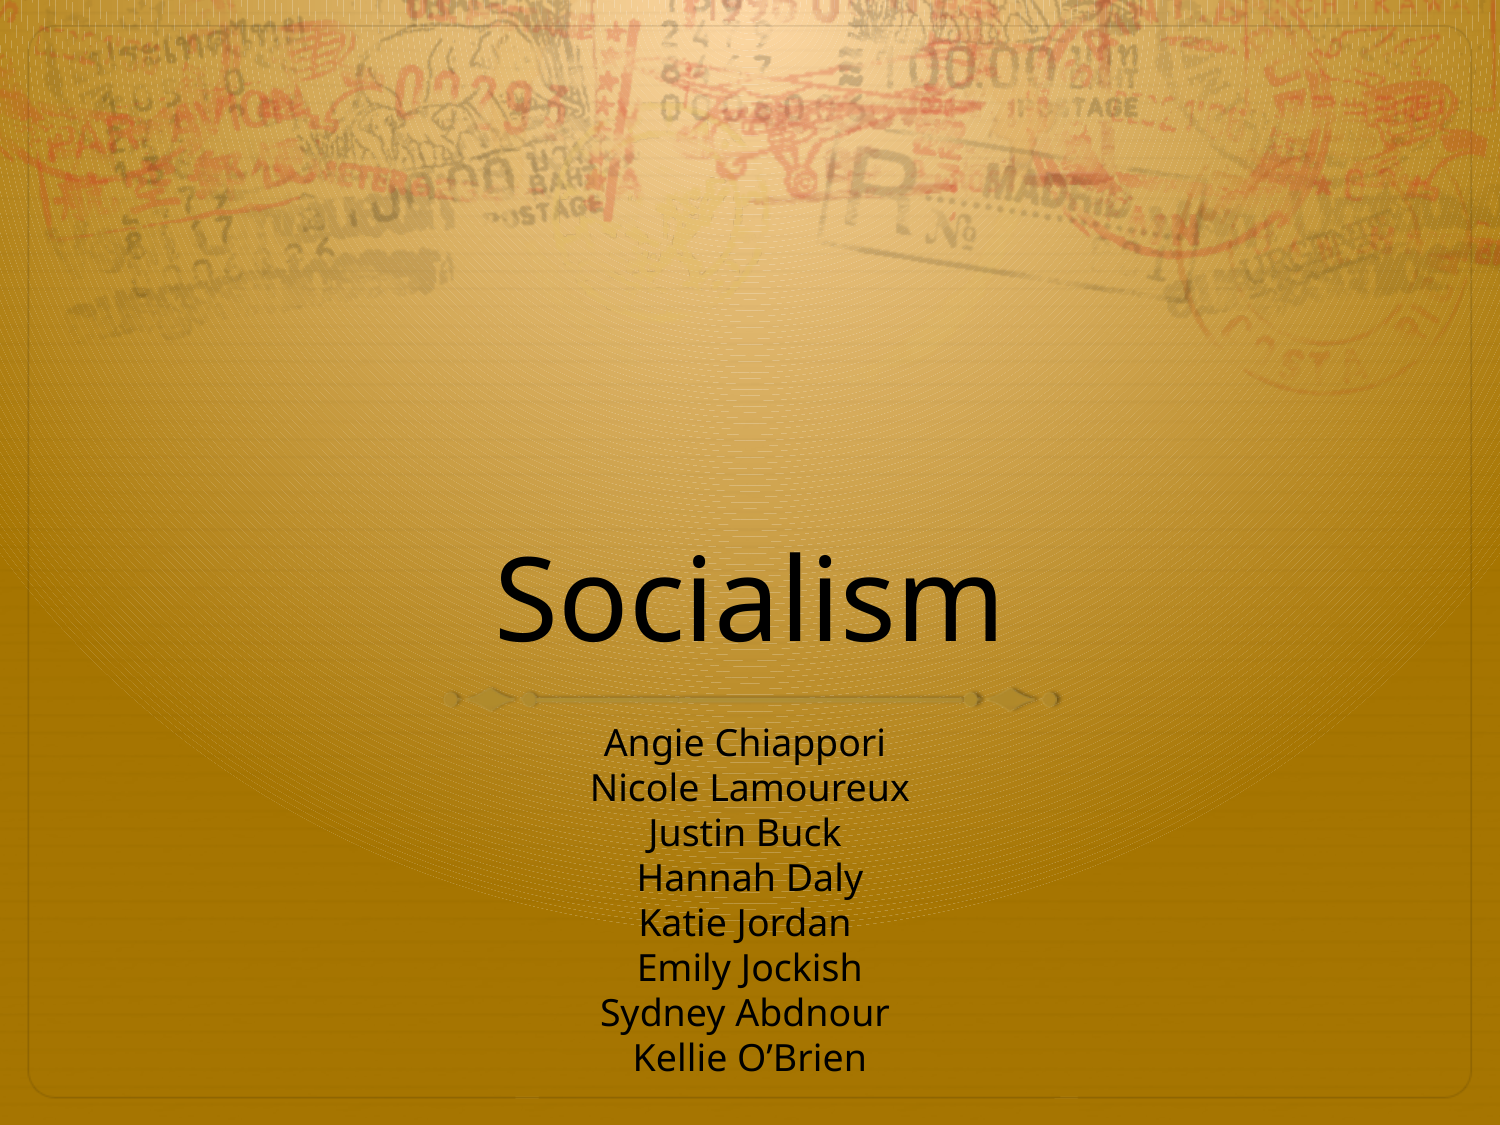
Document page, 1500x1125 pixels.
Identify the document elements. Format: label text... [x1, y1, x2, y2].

title Socialism [93, 275, 1407, 673]
subtitle Angie Chiappori Nicole Lamoureux Justin Buck Hannah Daly Katie Jordan Emily Jockish Sydney Abdnour Kellie O’Brien [93, 711, 1407, 1091]
picture [0, 0, 1500, 1125]
